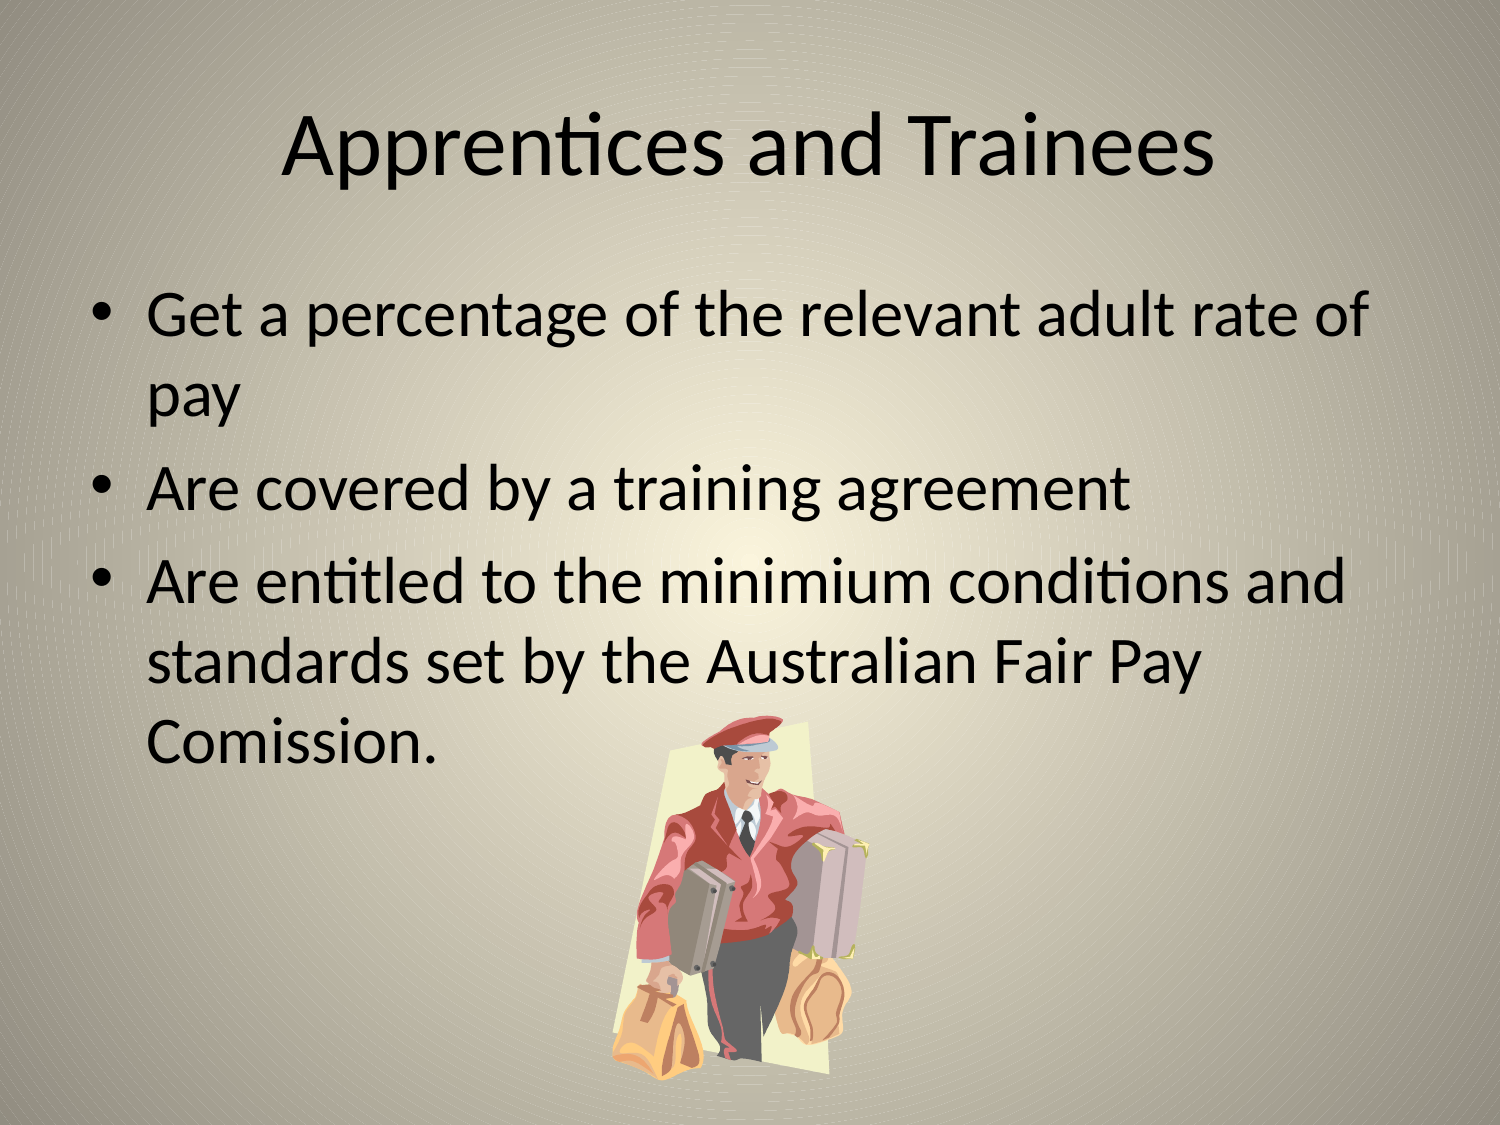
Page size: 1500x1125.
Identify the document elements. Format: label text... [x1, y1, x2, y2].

list Get a percentage of the relevant adult rate of pay Are covered by a training agreement Are entitled to the minimium conditions and standards set by the Australian Fair Pay Comission. [75, 262, 1425, 1005]
title Apprentices and Trainees [75, 45, 1425, 233]
picture [612, 712, 874, 1084]
